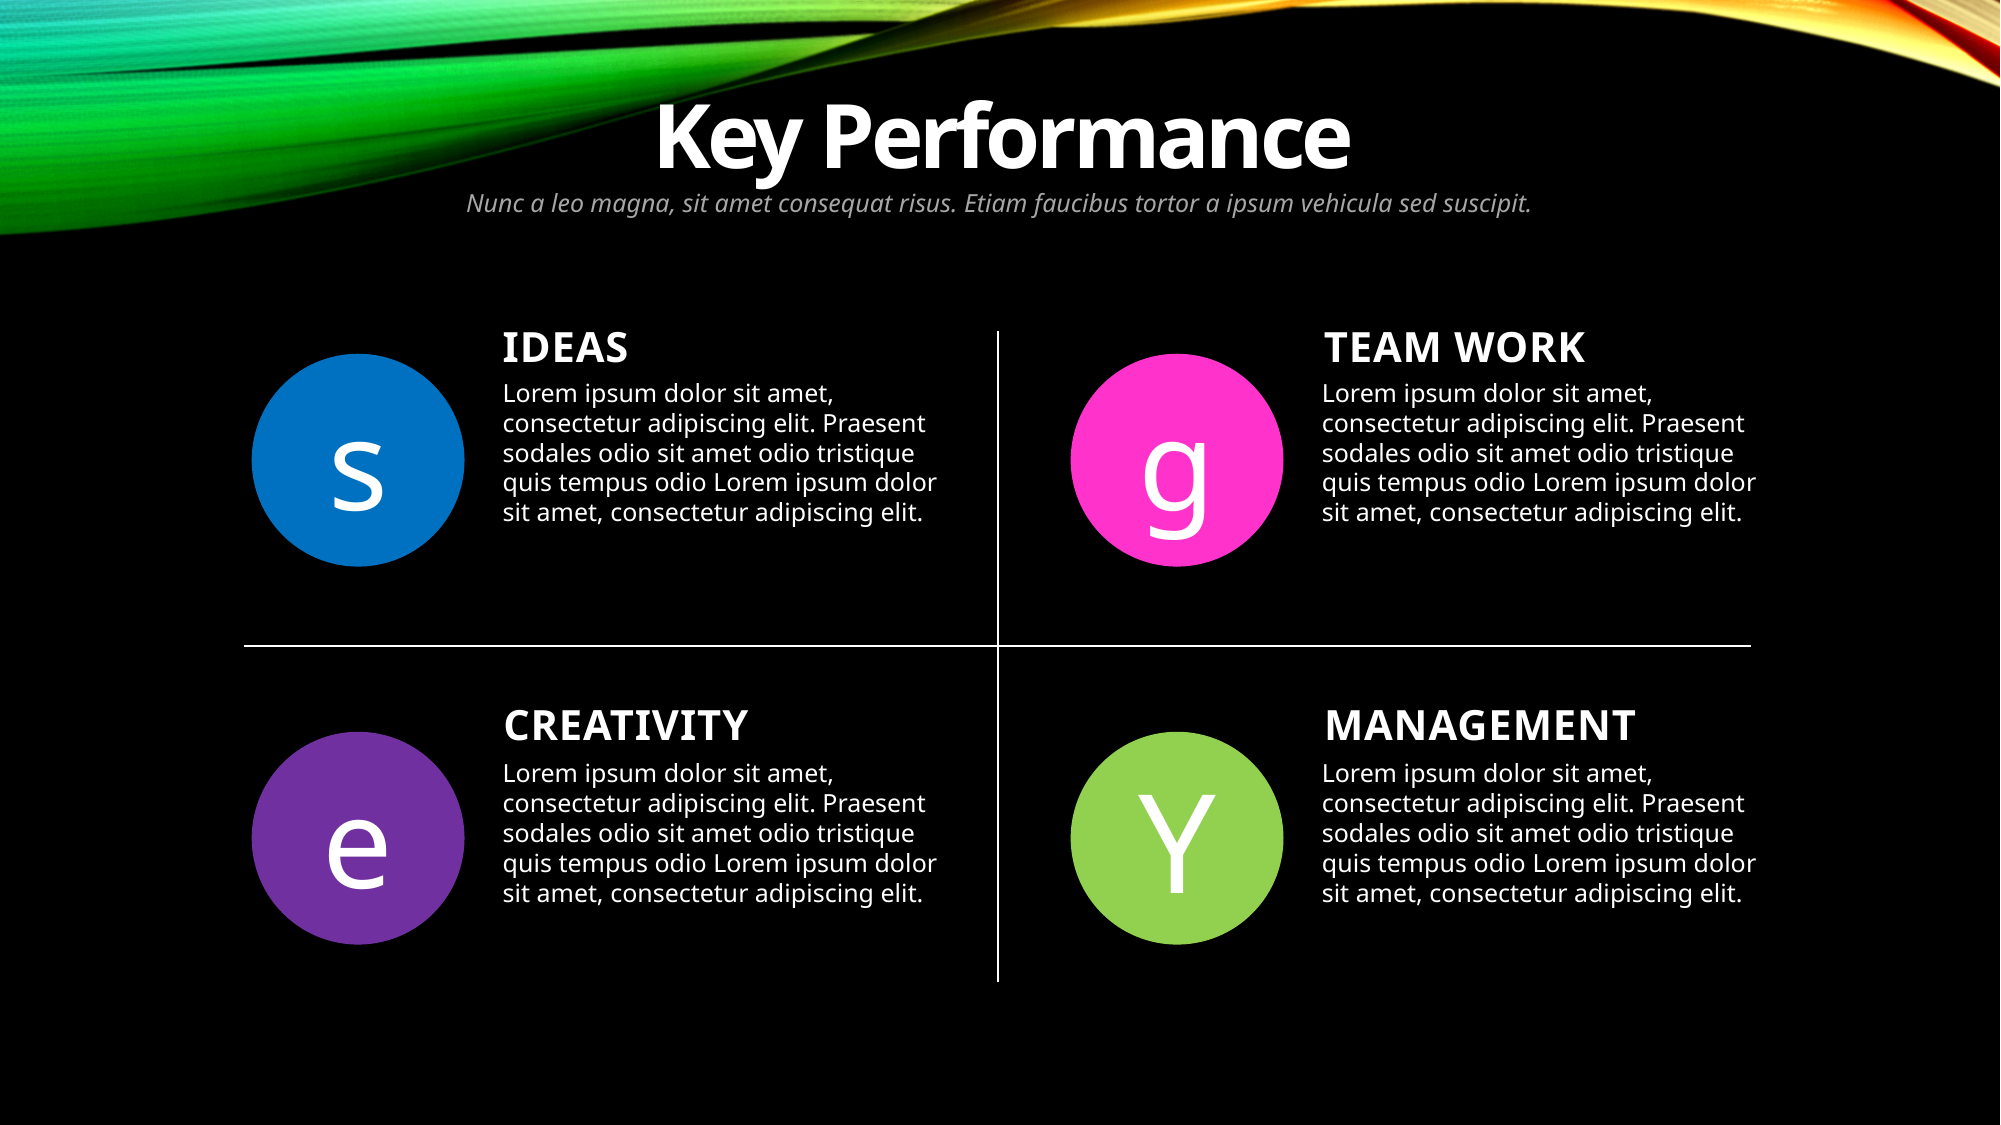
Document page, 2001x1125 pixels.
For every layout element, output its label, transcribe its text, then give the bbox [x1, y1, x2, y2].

text_box MANAGEMENT [1309, 691, 1652, 757]
text_box CREATIVITY [488, 691, 764, 757]
text_box g [1069, 352, 1285, 568]
text_box Y [1069, 730, 1285, 946]
text_box Nunc a leo magna, sit amet consequat risus. Etiam faucibus tortor a ipsum vehicula sed suscipit. [123, 182, 1884, 223]
text_box Lorem ipsum dolor sit amet, consectetur adipiscing elit. Praesent sodales odio sit amet odio tristique quis tempus odio Lorem ipsum dolor sit amet, consectetur adipiscing elit. [487, 369, 961, 535]
text_box Lorem ipsum dolor sit amet, consectetur adipiscing elit. Praesent sodales odio sit amet odio tristique quis tempus odio Lorem ipsum dolor sit amet, consectetur adipiscing elit. [1307, 369, 1780, 535]
text_box s [250, 352, 466, 568]
text_box Lorem ipsum dolor sit amet, consectetur adipiscing elit. Praesent sodales odio sit amet odio tristique quis tempus odio Lorem ipsum dolor sit amet, consectetur adipiscing elit. [1307, 750, 1780, 915]
text_box IDEAS [487, 313, 644, 379]
text_box Key Performance [642, 74, 1365, 182]
picture [0, 0, 2000, 237]
text_box TEAM WORK [1309, 313, 1601, 379]
text_box Lorem ipsum dolor sit amet, consectetur adipiscing elit. Praesent sodales odio sit amet odio tristique quis tempus odio Lorem ipsum dolor sit amet, consectetur adipiscing elit. [487, 750, 961, 915]
text_box e [250, 730, 466, 946]
